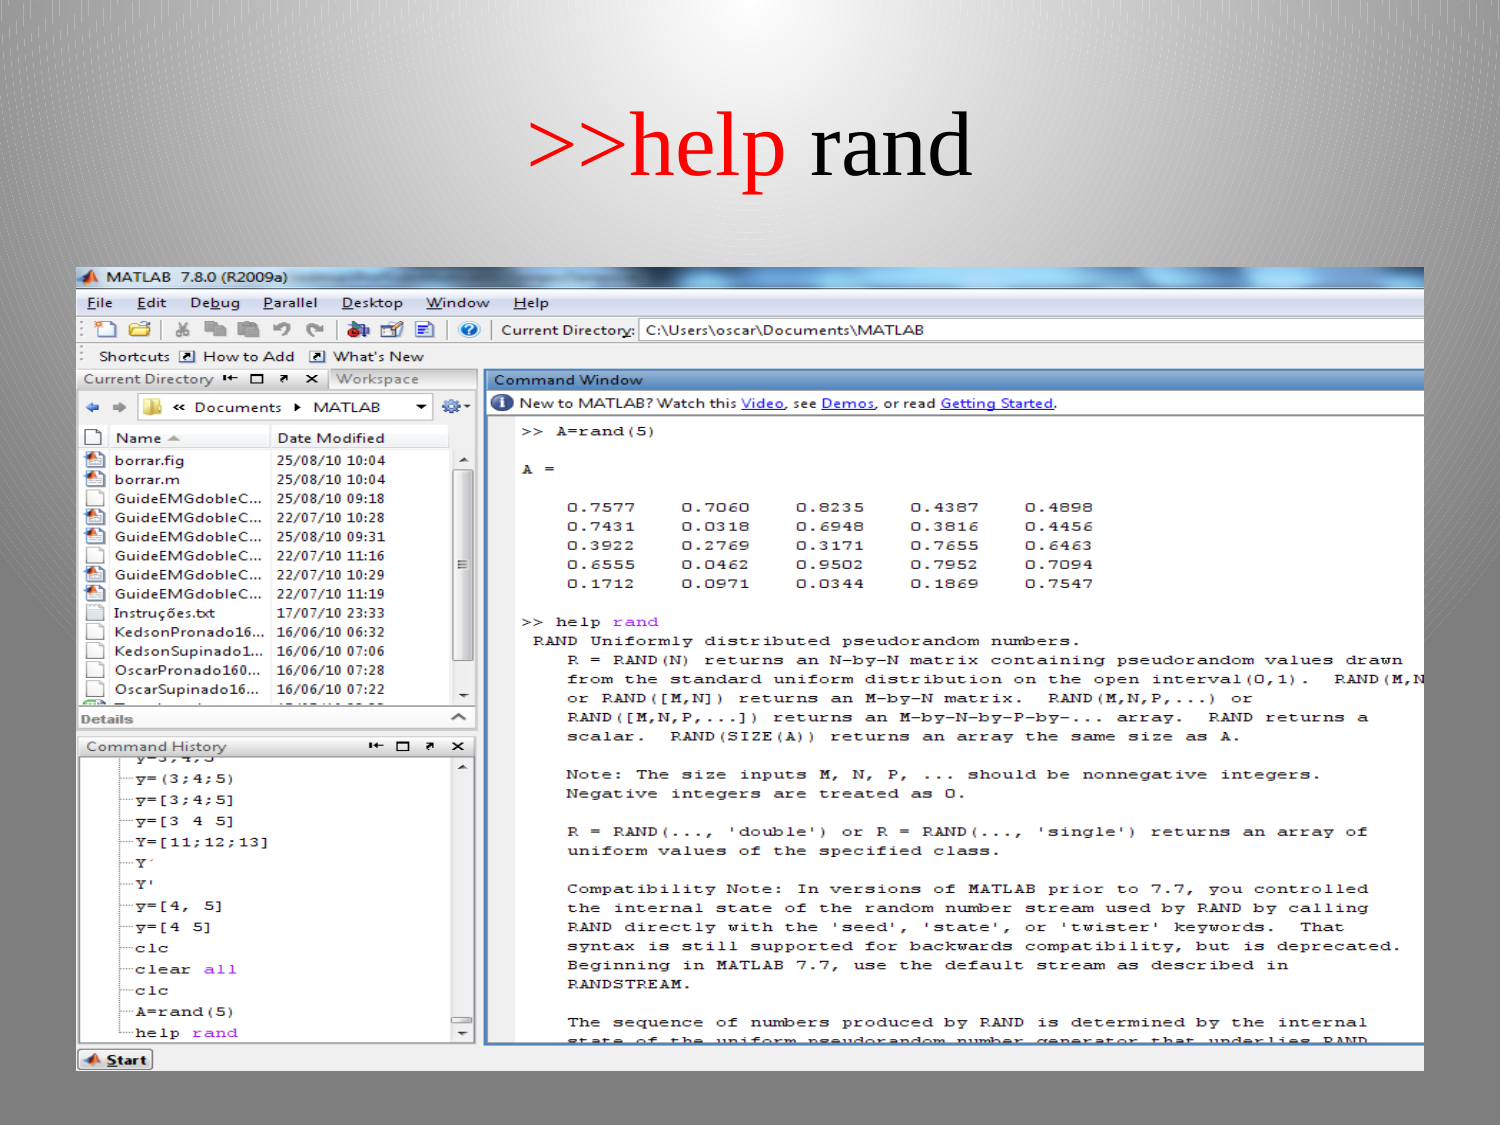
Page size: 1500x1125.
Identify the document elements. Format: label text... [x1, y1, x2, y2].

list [76, 266, 1424, 1071]
title >>help rand [75, 45, 1425, 233]
